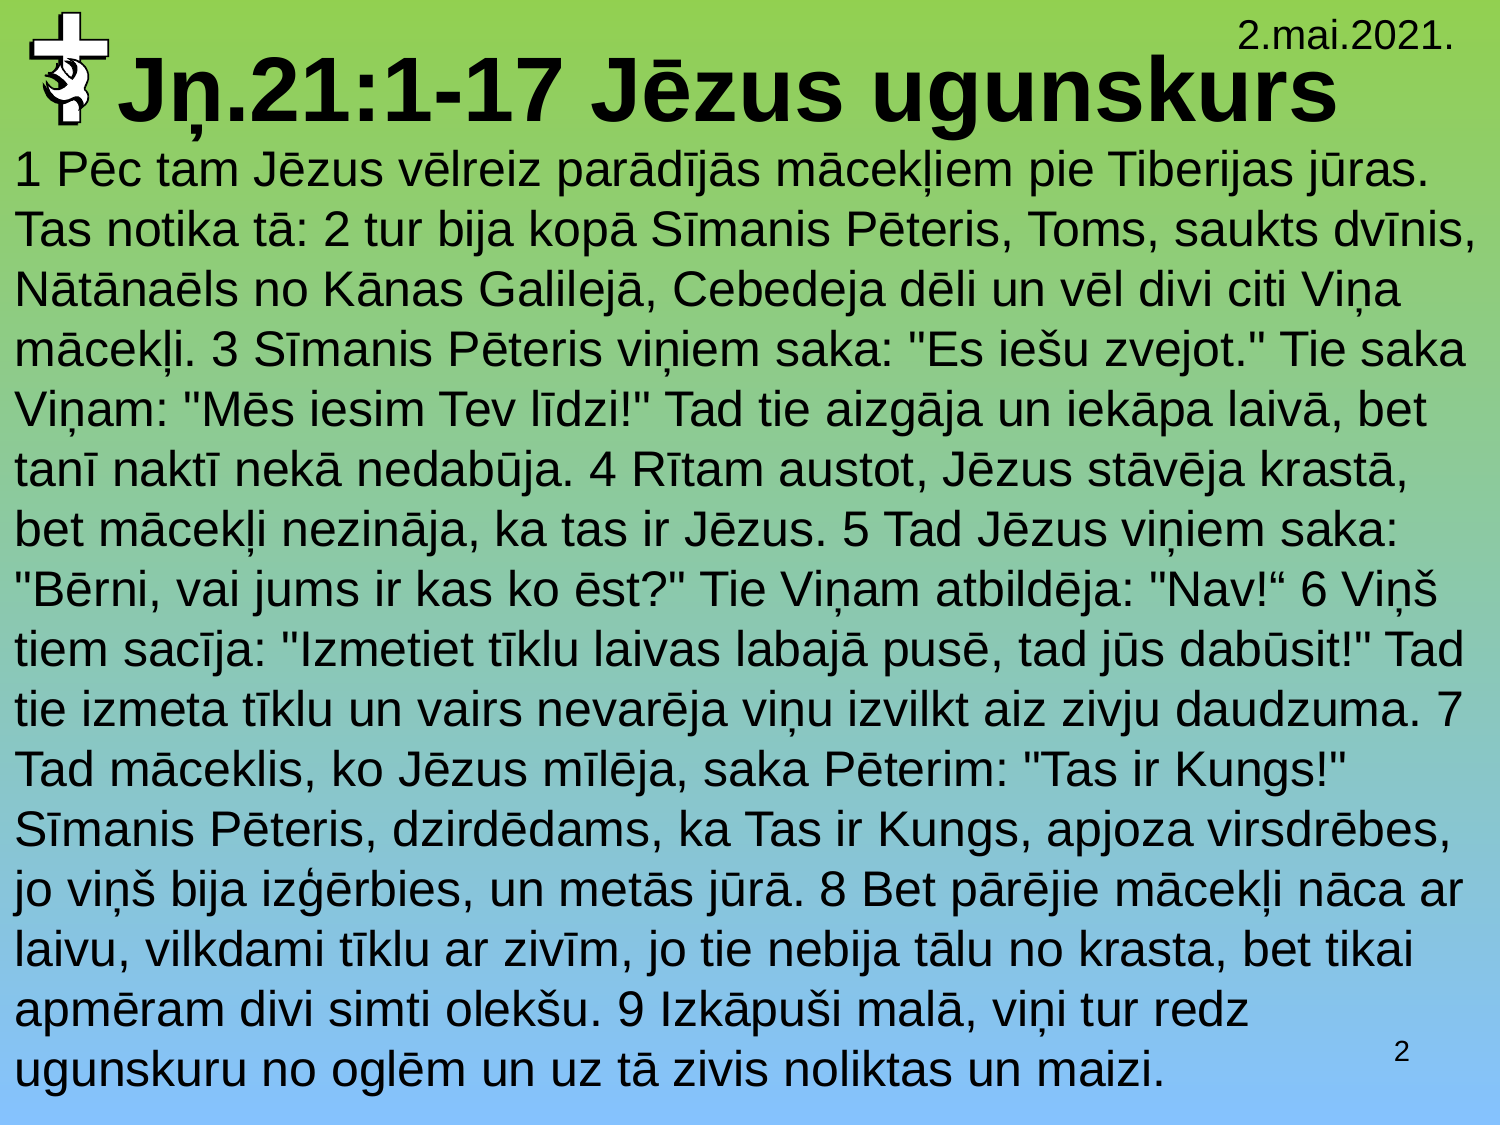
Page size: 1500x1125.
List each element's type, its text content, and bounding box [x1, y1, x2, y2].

picture [29, 11, 110, 126]
title Jņ.21:1-17 Jēzus ugunskurs [58, 0, 1400, 128]
text_box 2.mai.2021. [1222, 0, 1500, 65]
text_box 1 Pēc tam Jēzus vēlreiz parādījās mācekļiem pie Tiberijas jūras. Tas notika tā: 2 tur bija kopā Sīmanis Pēteris, Toms, saukts dvīnis, Nātānaēls no Kānas Galilejā, Cebedeja dēli un vēl divi citi Viņa mācekļi. 3 Sīmanis Pēteris viņiem saka: "Es iešu zvejot." Tie saka Viņam: "Mēs iesim Tev līdzi!" Tad tie aizgāja un iekāpa laivā, bet tanī naktī nekā nedabūja. 4 Rītam austot, Jēzus stāvēja krastā, bet mācekļi nezināja, ka tas ir Jēzus. 5 Tad Jēzus viņiem saka: "Bērni, vai jums ir kas ko ēst?" Tie Viņam atbildēja: "Nav!“ 6 Viņš tiem sacīja: "Izmetiet tīklu laivas labajā pusē, tad jūs dabūsit!" Tad tie izmeta tīklu un vairs nevarēja viņu izvilkt aiz zivju daudzuma. 7 Tad māceklis, ko Jēzus mīlēja, saka Pēterim: "Tas ir Kungs!" Sīmanis Pēteris, dzirdēdams, ka Tas ir Kungs, apjoza virsdrēbes, jo viņš bija izģērbies, un metās jūrā. 8 Bet pārējie mācekļi nāca ar laivu, vilkdami tīklu ar zivīm, jo tie nebija tālu no krasta, bet tikai apmēram divi simti olekšu. 9 Izkāpuši malā, viņi tur redz ugunskuru no oglēm un uz tā zivis noliktas un maizi. [0, 128, 1500, 1104]
